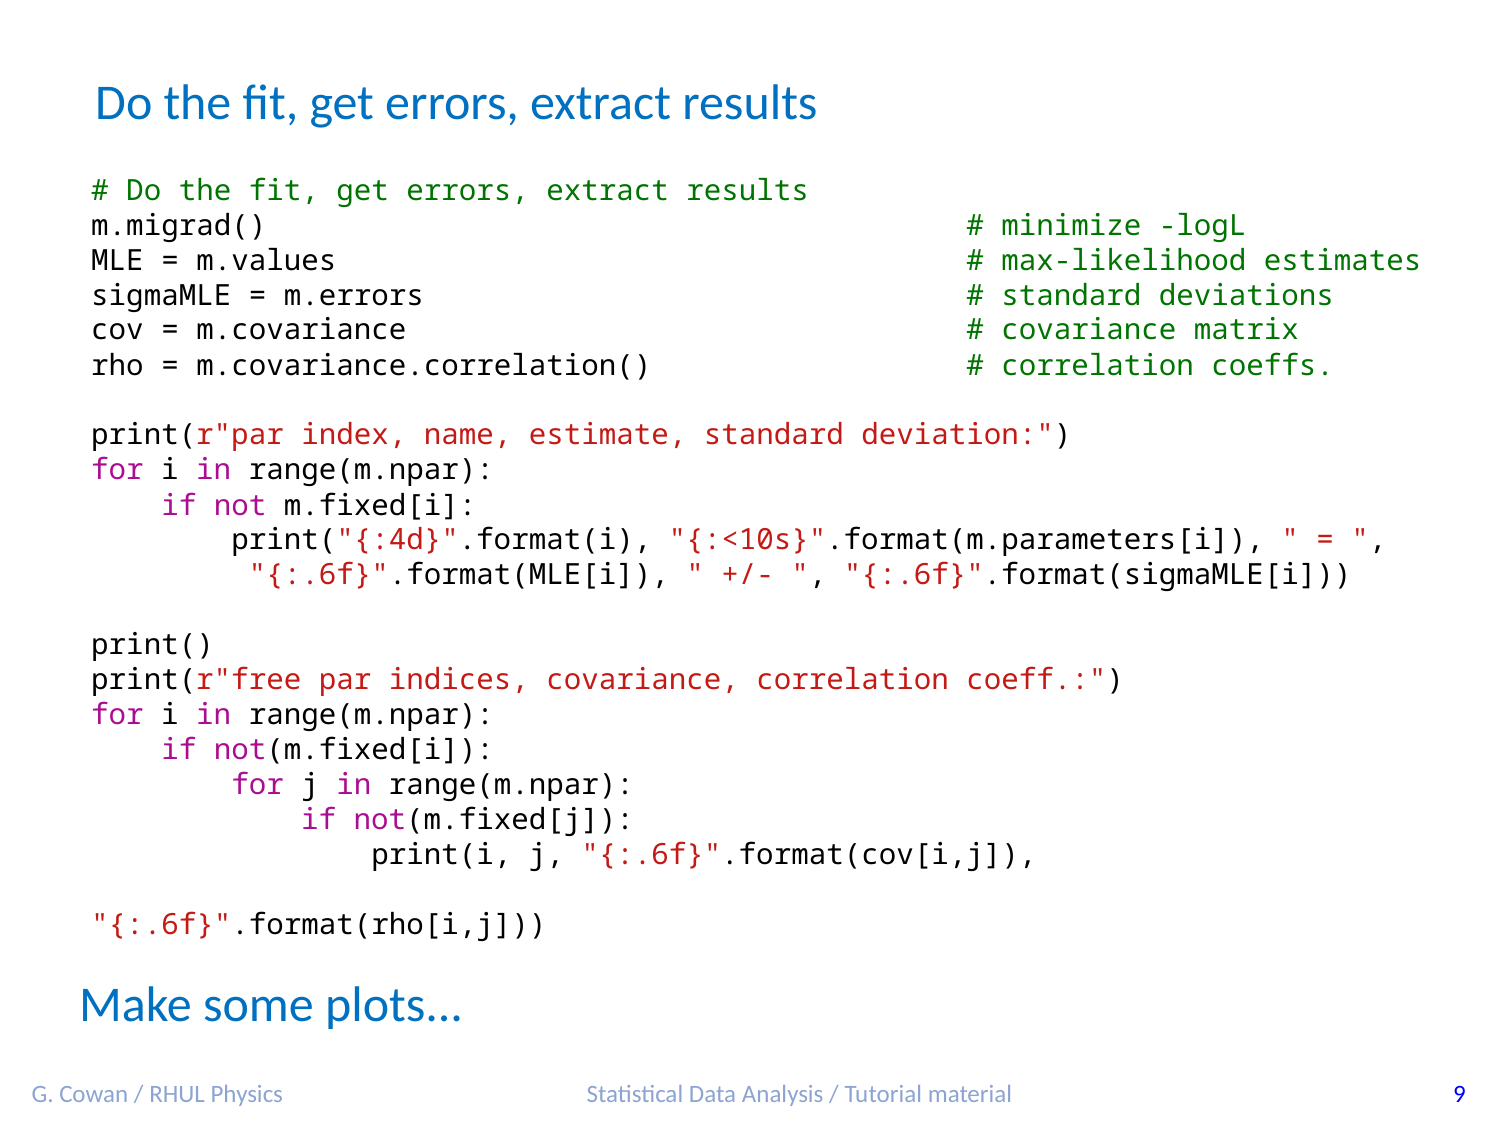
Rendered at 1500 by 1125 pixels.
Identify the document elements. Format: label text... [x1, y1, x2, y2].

slide_number G. Cowan / RHUL Physics [16, 1062, 338, 1123]
text_box # Do the fit, get errors, extract results m.migrad() # minimize -logL MLE = m.values # max-likelihood estimates sigmaMLE = m.errors # standard deviations cov = m.covariance # covariance matrix rho = m.covariance.correlation() # correlation coeffs. print(r"par index, name, estimate, standard deviation:") for i in range(m.npar): if not m.fixed[i]: print("{:4d}".format(i), "{:<10s}".format(m.parameters[i]), " = ", "{:.6f}".format(MLE[i]), " +/- ", "{:.6f}".format(sigmaMLE[i])) print() print(r"free par indices, covariance, correlation coeff.:") for i in range(m.npar): if not(m.fixed[i]): for j in range(m.npar): if not(m.fixed[j]): print(i, j, "{:.6f}".format(cov[i,j]), "{:.6f}".format(rho[i,j])) [76, 163, 1481, 948]
text_box Do the fit, get errors, extract results [80, 62, 833, 138]
footer Statistical Data Analysis / Tutorial material [338, 1062, 1262, 1123]
slide_number 9 [1262, 1062, 1481, 1123]
text_box Make some plots... [64, 964, 478, 1039]
